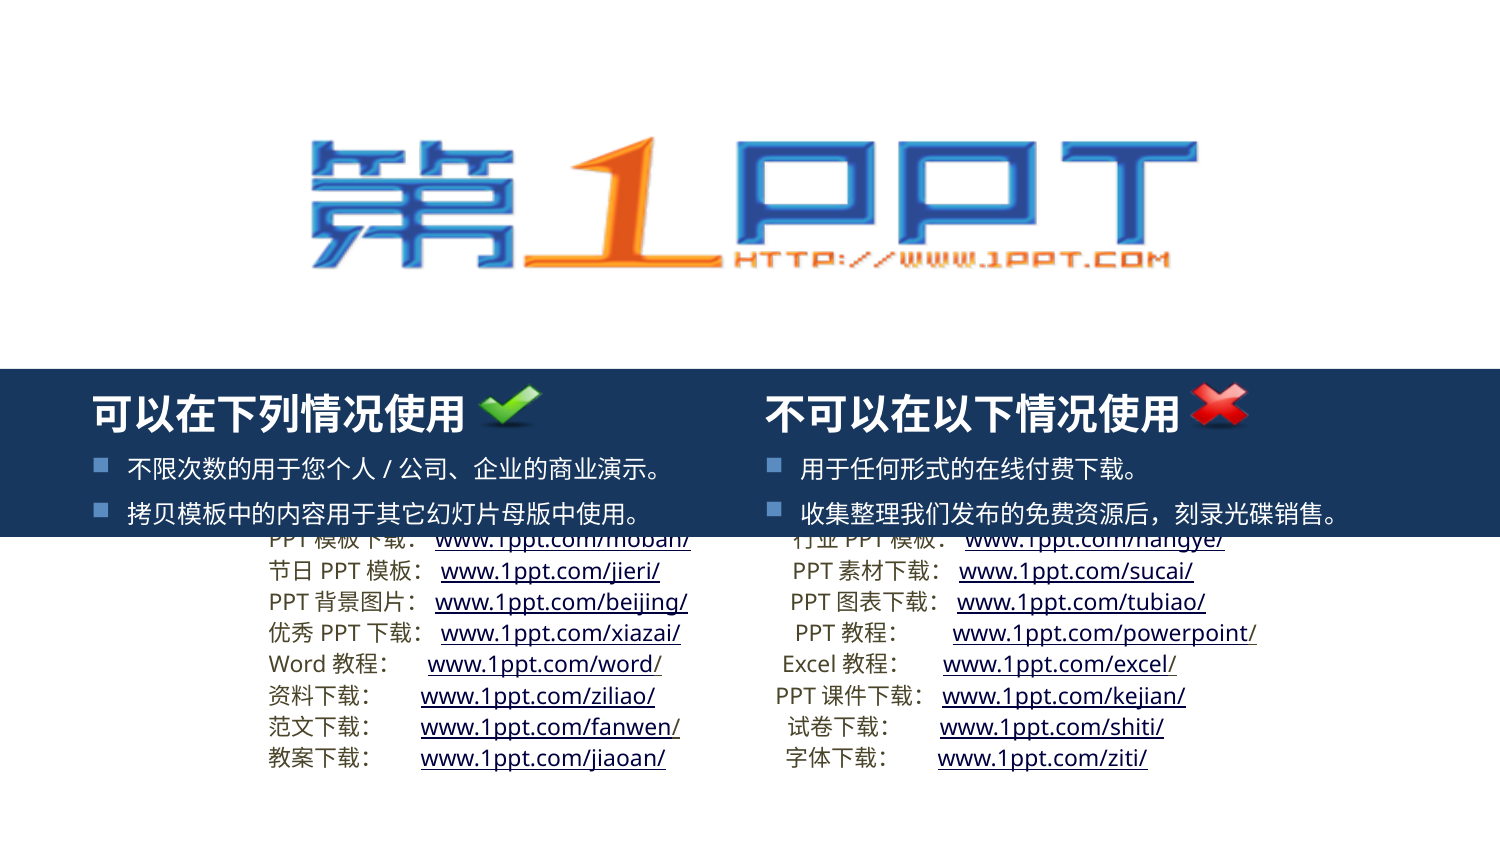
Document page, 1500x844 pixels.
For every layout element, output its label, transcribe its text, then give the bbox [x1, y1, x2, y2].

picture [478, 380, 544, 430]
picture [134, 38, 1400, 369]
text_box [0, 368, 478, 537]
picture [1186, 380, 1252, 430]
text_box PPT模板下载：www.1ppt.com/moban/ 行业PPT模板：www.1ppt.com/hangye/ 节日PPT模板：www.1ppt.com/jieri/ PPT素材下载：www.1ppt.com/sucai/ PPT背景图片：www.1ppt.com/beijing/ PPT图表下载：www.1ppt.com/tubiao/ 优秀PPT下载：www.1ppt.com/xiazai/ PPT教程： www.1ppt.com/powerpoint/ Word教程： www.1ppt.com/word/ Excel教程： www.1ppt.com/excel/ 资料下载： www.1ppt.com/ziliao/ PPT课件下载：www.1ppt.com/kejian/ 范文下载： www.1ppt.com/fanwen/ 试卷下载： www.1ppt.com/shiti/ 教案下载： www.1ppt.com/jiaoan/ 字体下载： www.1ppt.com/ziti/ [252, 572, 1315, 756]
text_box 不可以在以下情况使用 用于任何形式的在线付费下载。 收集整理我们发布的免费资源后，刻录光碟销售。 [750, 380, 1424, 572]
text_box 可以在下列情况使用 不限次数的用于您个人/公司、企业的商业演示。 拷贝模板中的内容用于其它幻灯片母版中使用。 [76, 380, 750, 581]
text_box [1252, 368, 1500, 537]
